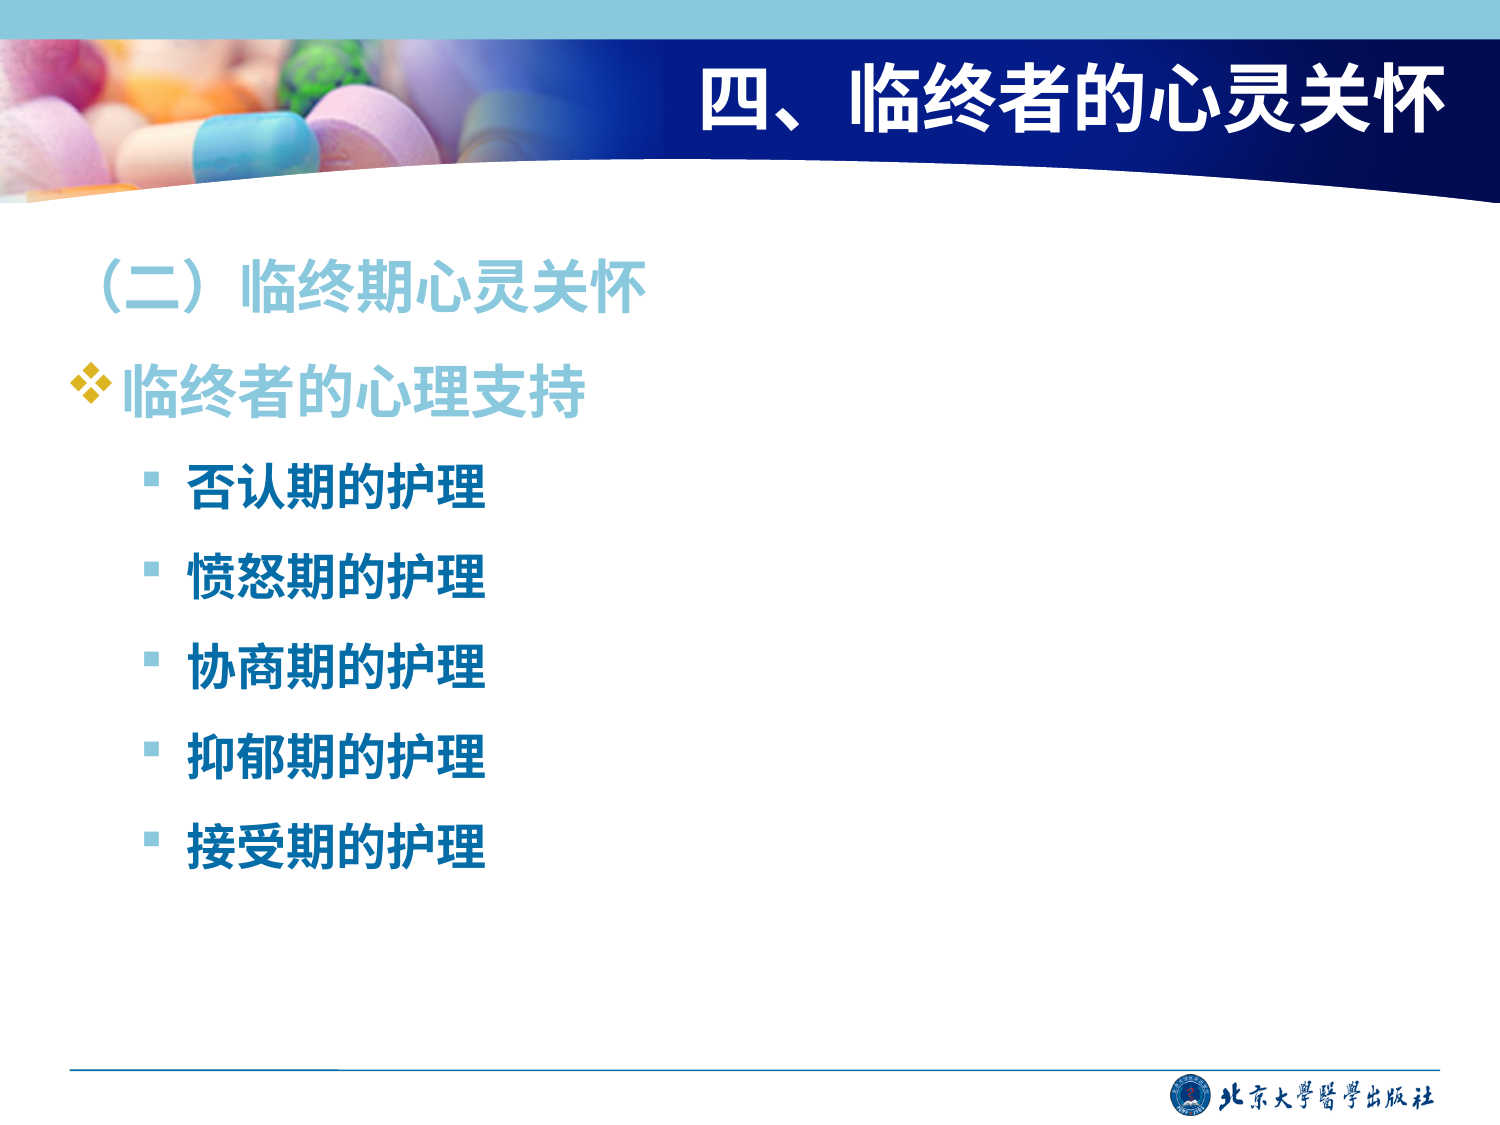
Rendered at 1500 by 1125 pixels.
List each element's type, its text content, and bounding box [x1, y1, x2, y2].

picture [0, 40, 1500, 203]
picture [1170, 1074, 1436, 1118]
list （二）临终期心灵关怀 临终者的心理支持 否认期的护理 愤怒期的护理 协商期的护理 抑郁期的护理 接受期的护理 [49, 207, 1463, 1026]
title 四、临终者的心灵关怀 [137, 49, 1463, 143]
